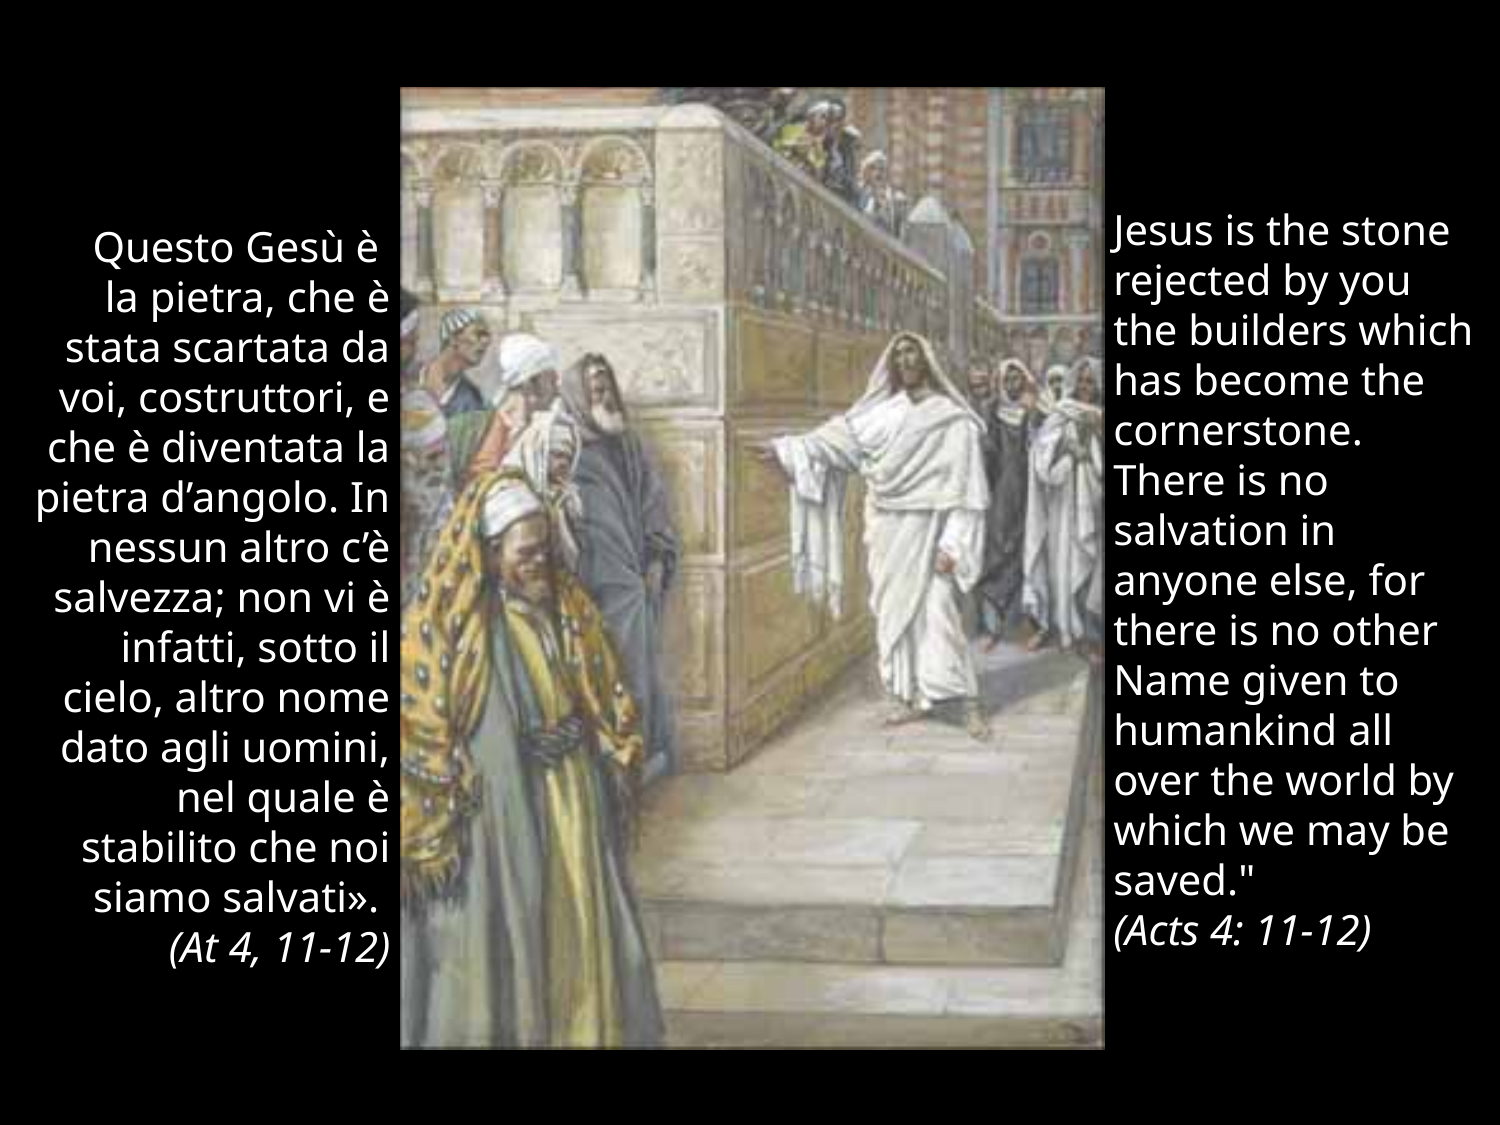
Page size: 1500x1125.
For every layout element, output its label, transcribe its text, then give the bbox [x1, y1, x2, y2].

picture [400, 87, 1105, 1050]
title Questo Gesù è la pietra, che è stata scartata da voi, costruttori, e che è diventata la pietra d’angolo. In nessun altro c’è salvezza; non vi è infatti, sotto il cielo, altro nome dato agli uomini, nel quale è stabilito che noi siamo salvati». (At 4, 11-12) [5, 527, 400, 715]
text_box Jesus is the stone rejected by you the builders which has become the cornerstone. There is no salvation in anyone else, for there is no other Name given to humankind all over the world by which we may be saved." (Acts 4: 11-12) [1105, 196, 1495, 962]
